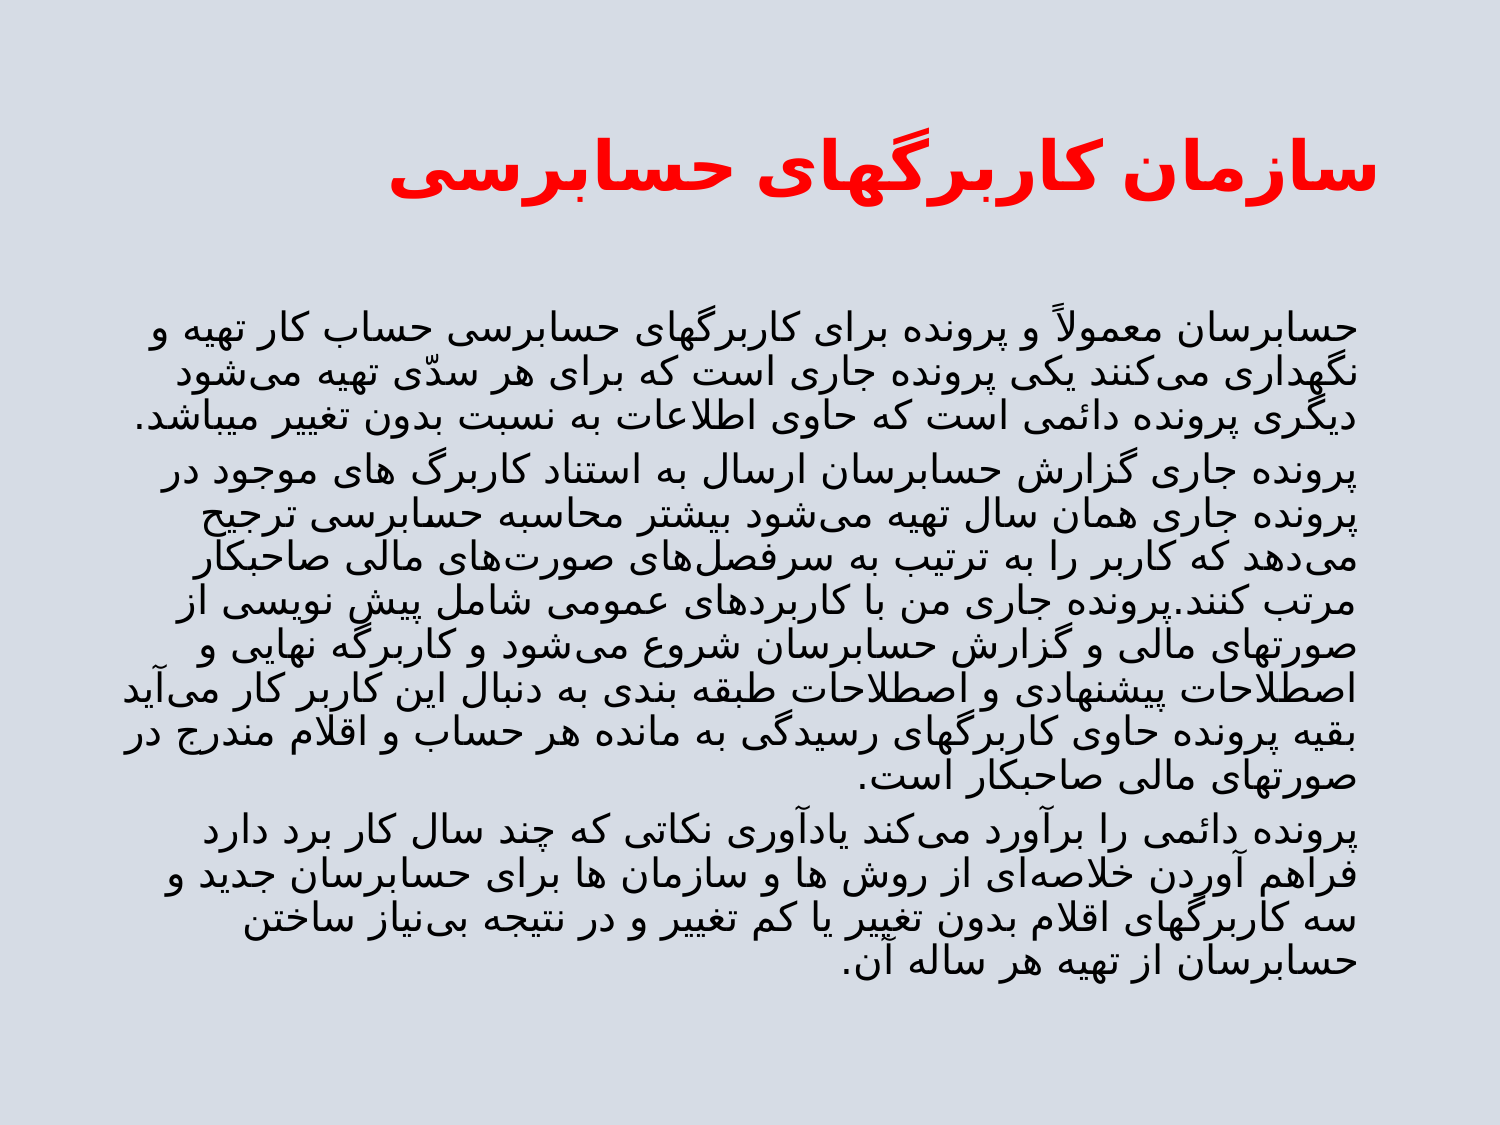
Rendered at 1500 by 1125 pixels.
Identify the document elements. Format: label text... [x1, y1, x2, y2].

title سازمان کاربرگهای حسابرسی [103, 59, 1397, 278]
list حسابرسان معمولاً و پرونده برای کاربرگهای حسابرسی حساب کار تهیه و نگهداری می‌کنند یکی پرونده جاری است که برای هر سدّی تهیه می‌شود دیگری پرونده دائمی است که حاوی اطلاعات به نسبت بدون تغییر میباشد. پرونده جاری گزارش حسابرسان ارسال به استناد کاربرگ های موجود در پرونده جاری همان سال تهیه می‌شود بیشتر محاسبه حسابرسی ترجیح می‌دهد که کاربر را به ترتیب به سرفصل‌های صورت‌های مالی صاحبکار مرتب کنند.پرونده جاری من با کاربردهای عمومی شامل پیش نویسی از صورتهای مالی و گزارش حسابرسان شروع می‌شود و کاربرگه نهایی و اصطلاحات پیشنهادی و اصطلاحات طبقه بندی به دنبال این کاربر کار می‌آید بقیه پرونده حاوی کاربرگهای رسیدگی به مانده هر حساب و اقلام مندرج در صورتهای مالی صاحبکار است. پرونده دائمی را برآورد می‌کند یادآوری نکاتی که چند سال کار برد دارد فراهم آوردن خلاصه‌ای از روش ها و سازمان ها برای حسابرسان جدید و سه کاربرگهای اقلام بدون تغییر یا کم تغییر و در نتیجه بی‌نیاز ساختن حسابرسان از تهیه هر ساله آن. [103, 299, 1397, 1014]
